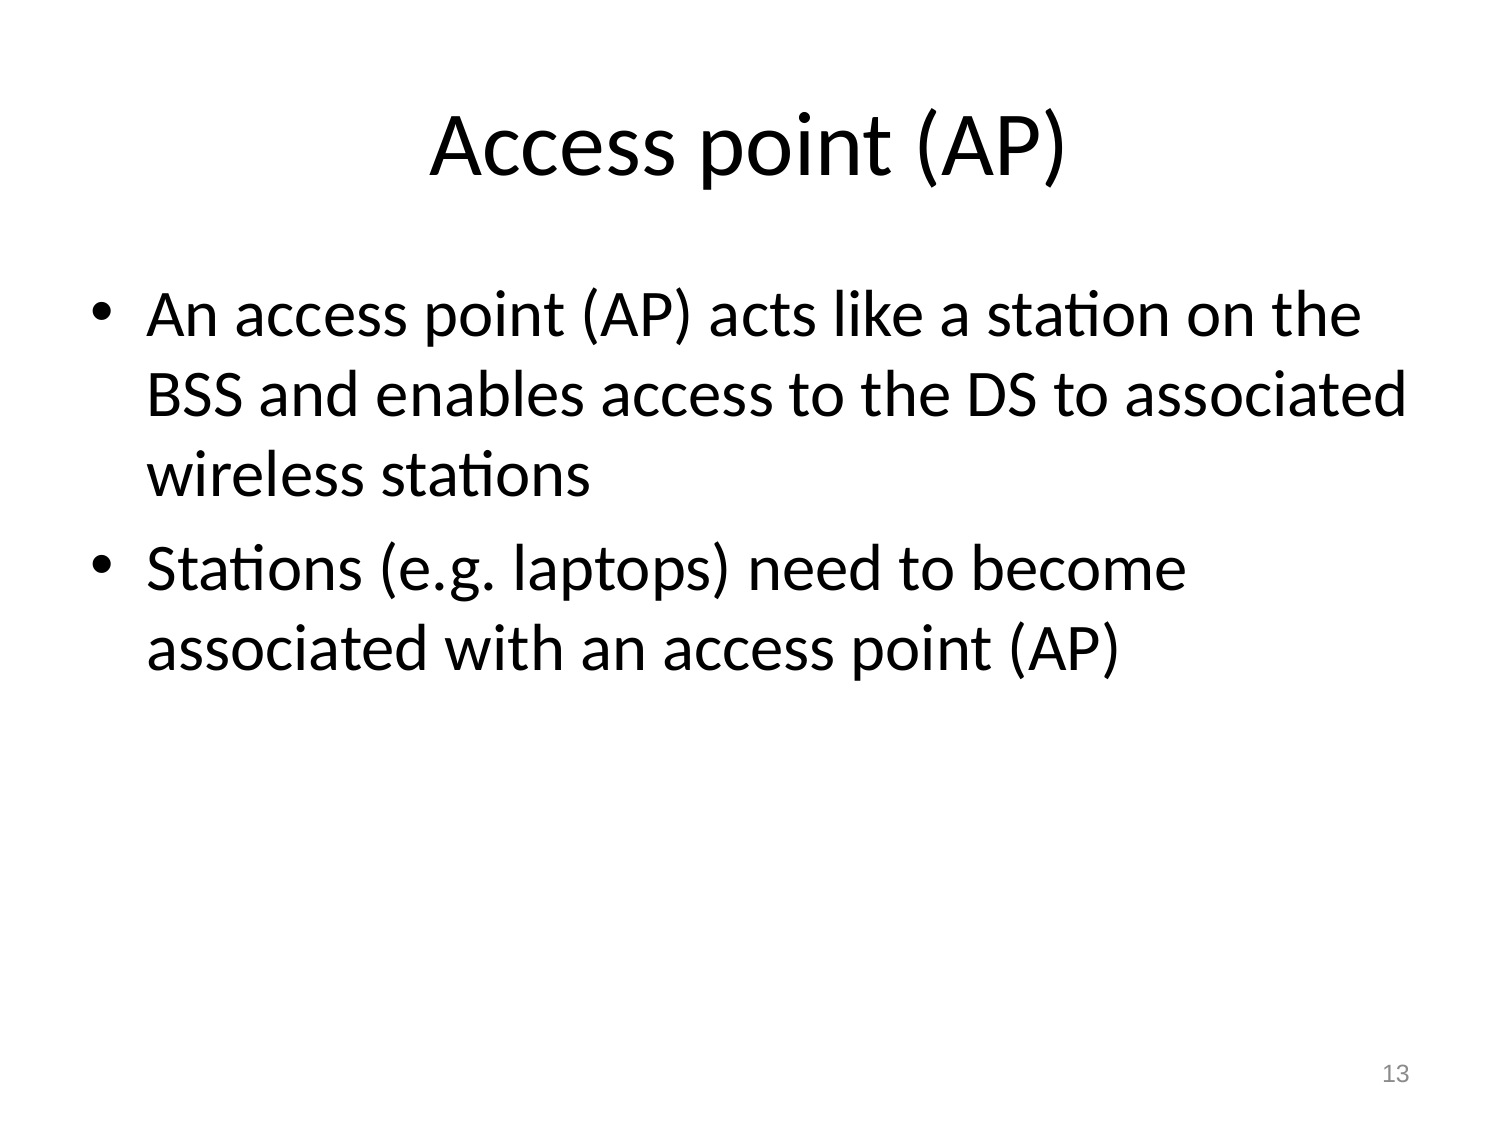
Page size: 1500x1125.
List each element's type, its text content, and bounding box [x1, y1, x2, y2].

title Access point (AP) [74, 44, 1426, 233]
list An access point (AP) acts like a station on the BSS and enables access to the DS to associated wireless stations Stations (e.g. laptops) need to become associated with an access point (AP) [74, 262, 1426, 1006]
slide_number 13 [1074, 1042, 1425, 1103]
